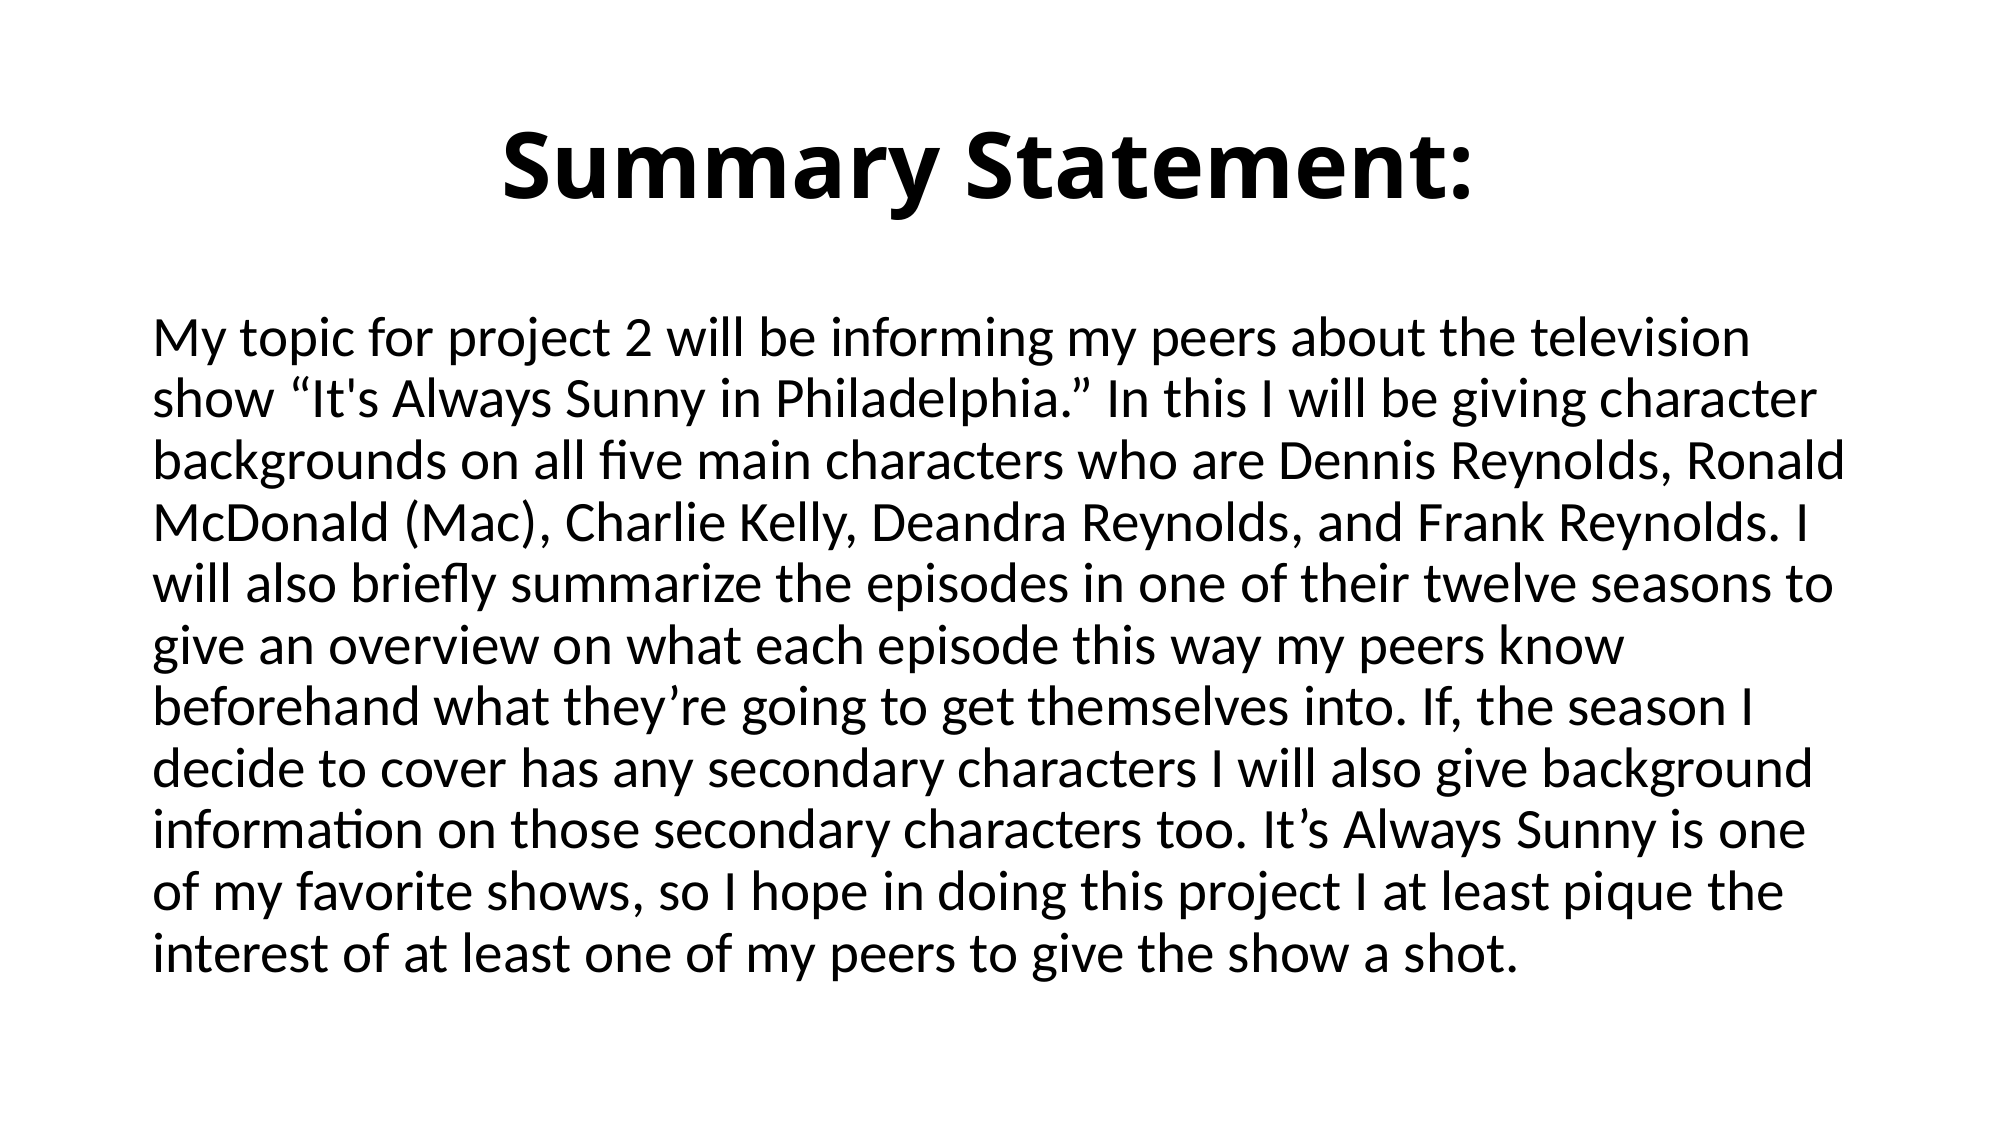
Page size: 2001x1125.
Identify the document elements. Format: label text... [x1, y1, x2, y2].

title Summary Statement: [137, 59, 1863, 278]
list My topic for project 2 will be informing my peers about the television show “It's Always Sunny in Philadelphia.” In this I will be giving character backgrounds on all five main characters who are Dennis Reynolds, Ronald McDonald (Mac), Charlie Kelly, Deandra Reynolds, and Frank Reynolds. I will also briefly summarize the episodes in one of their twelve seasons to give an overview on what each episode this way my peers know beforehand what they’re going to get themselves into. If, the season I decide to cover has any secondary characters I will also give background information on those secondary characters too. It’s Always Sunny is one of my favorite shows, so I hope in doing this project I at least pique the interest of at least one of my peers to give the show a shot. [137, 299, 1863, 1014]
